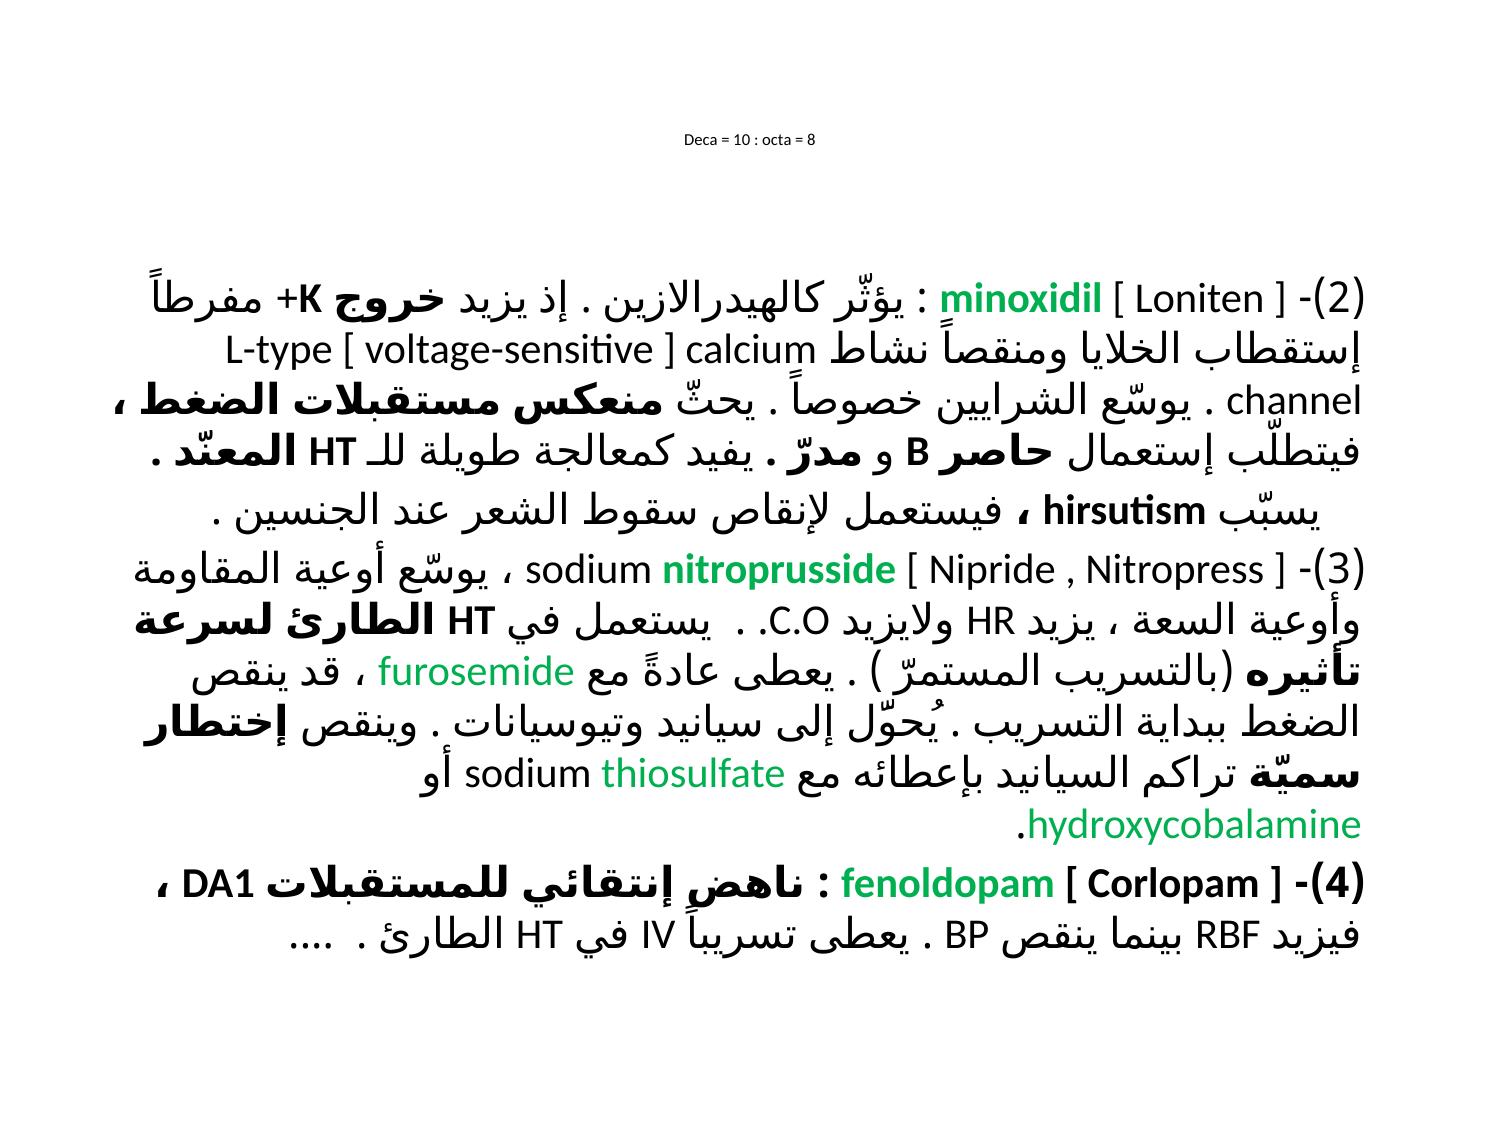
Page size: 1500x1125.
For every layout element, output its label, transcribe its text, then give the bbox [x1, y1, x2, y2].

title Deca = 10 : octa = 8 [75, 45, 1425, 233]
list (2)- minoxidil [ Loniten ] : يؤثّر كالهيدرالازين . إذ يزيد خروج K+ مفرطاً إستقطاب الخلايا ومنقصاً نشاط L-type [ voltage-sensitive ] calcium channel . يوسّع الشرايين خصوصاً . يحثّ منعكس مستقبلات الضغط ، فيتطلّب إستعمال حاصر B و مدرّ . يفيد كمعالجة طويلة للـ HT المعنّد . يسبّب hirsutism ، فيستعمل لإنقاص سقوط الشعر عند الجنسين . (3)- sodium nitroprusside [ Nipride , Nitropress ] ، يوسّع أوعية المقاومة وأوعية السعة ، يزيد HR ولايزيد C.O. . يستعمل في HT الطارئ لسرعة تأثيره (بالتسريب المستمرّ ) . يعطى عادةً مع furosemide ، قد ينقص الضغط ببداية التسريب . يُحوَّل إلى سيانيد وتيوسيانات . وينقص إختطار سميّة تراكم السيانيد بإعطائه مع sodium thiosulfate أو hydroxycobalamine. (4)- fenoldopam [ Corlopam ] : ناهض إنتقائي للمستقبلات DA1 ، فيزيد RBF بينما ينقص BP . يعطى تسريباً IV في HT الطارئ . .... [75, 262, 1425, 1005]
